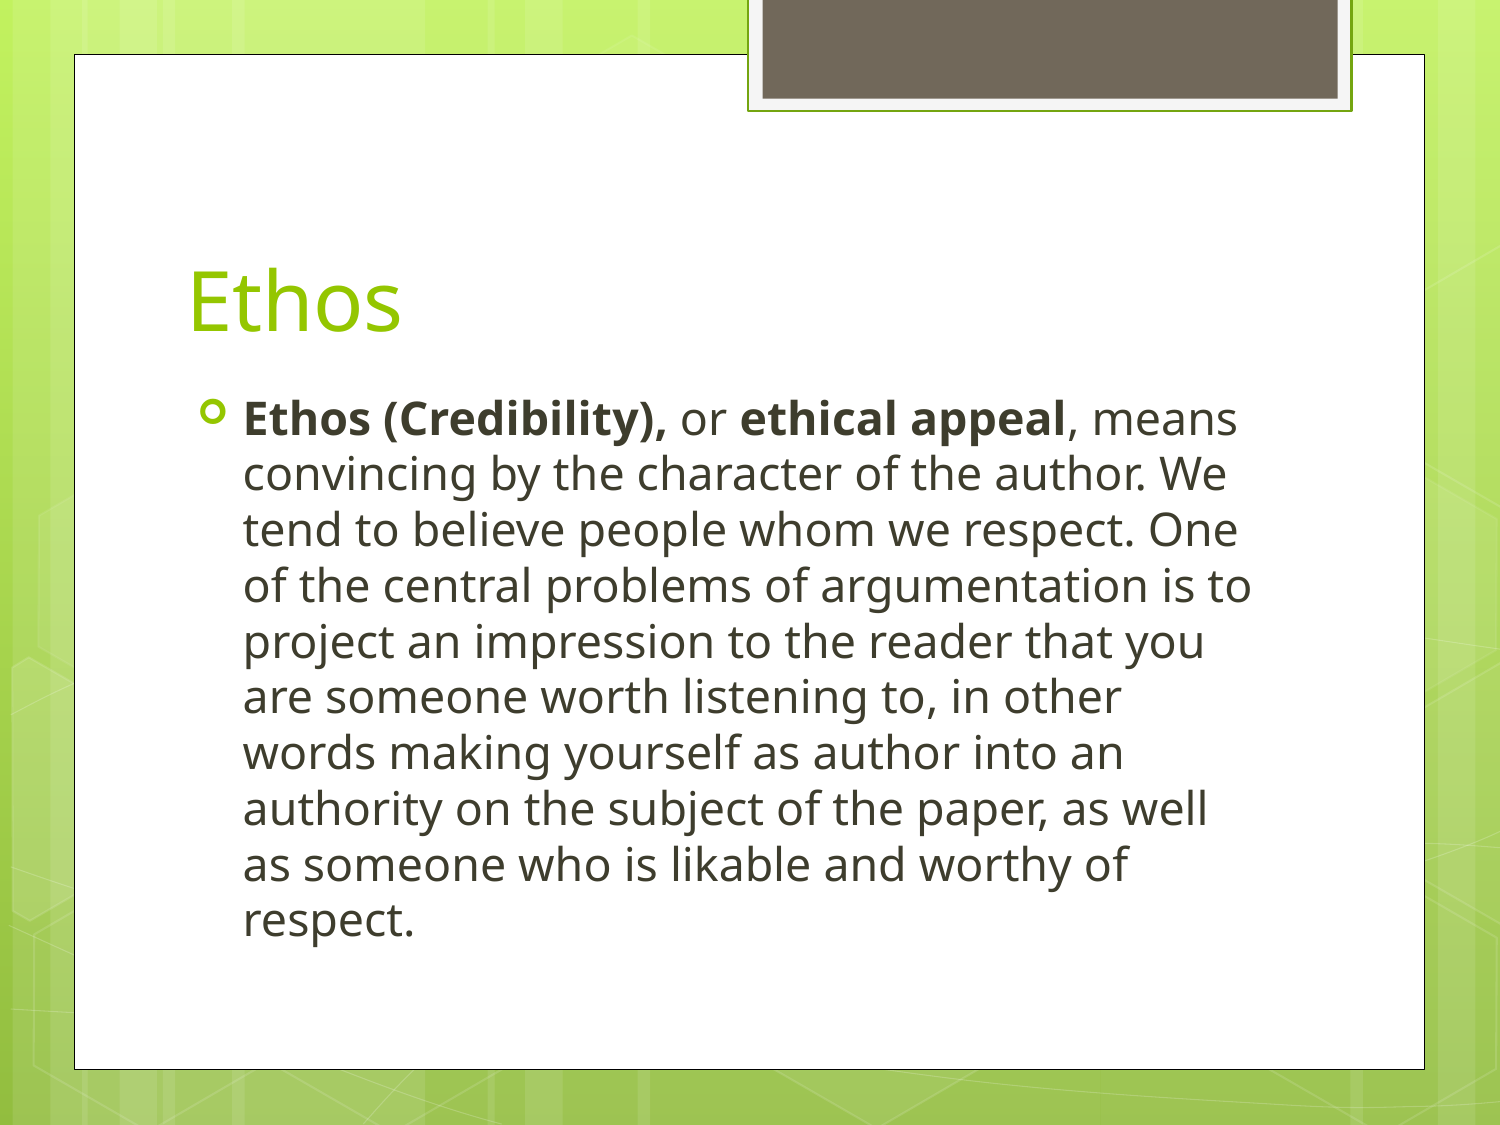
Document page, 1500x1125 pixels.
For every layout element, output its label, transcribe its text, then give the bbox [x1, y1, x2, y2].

list Ethos (Credibility), or ethical appeal, means convincing by the character of the author. We tend to believe people whom we respect. One of the central problems of argumentation is to project an impression to the reader that you are someone worth listening to, in other words making yourself as author into an authority on the subject of the paper, as well as someone who is likable and worthy of respect. [171, 381, 1283, 957]
title Ethos [171, 168, 1324, 357]
